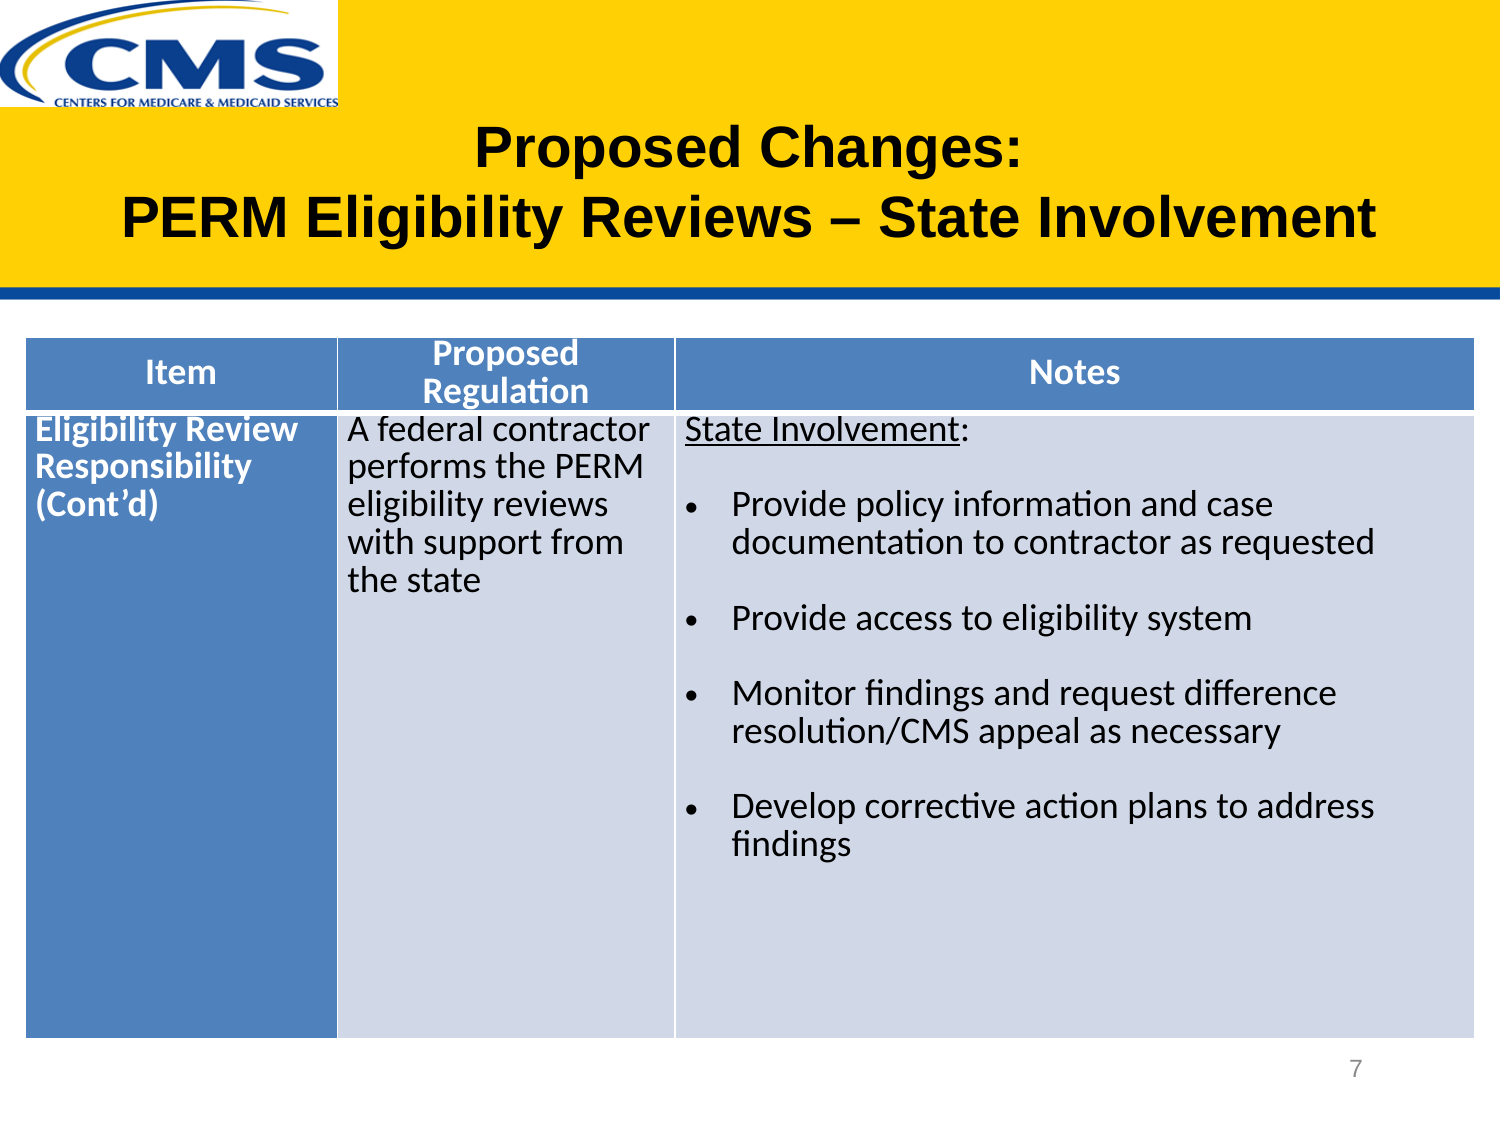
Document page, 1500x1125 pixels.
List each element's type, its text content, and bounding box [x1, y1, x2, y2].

slide_number 7 [1275, 1040, 1438, 1098]
table_cell Eligibility Review Responsibility (Cont’d) [26, 416, 337, 1038]
table_cell State Involvement: Provide policy information and case documentation to contractor as requested Provide access to eligibility system Monitor findings and request difference resolution/CMS appeal as necessary Develop corrective action plans to address findings [676, 416, 1474, 1038]
table_cell A federal contractor performs the PERM eligibility reviews with support from the state [338, 416, 674, 1038]
table_header Proposed Regulation [338, 338, 674, 410]
table_header Item [26, 338, 337, 410]
table_header Notes [676, 338, 1474, 410]
picture [0, 0, 338, 108]
title Proposed Changes: PERM Eligibility Reviews – State Involvement [0, 0, 1500, 288]
